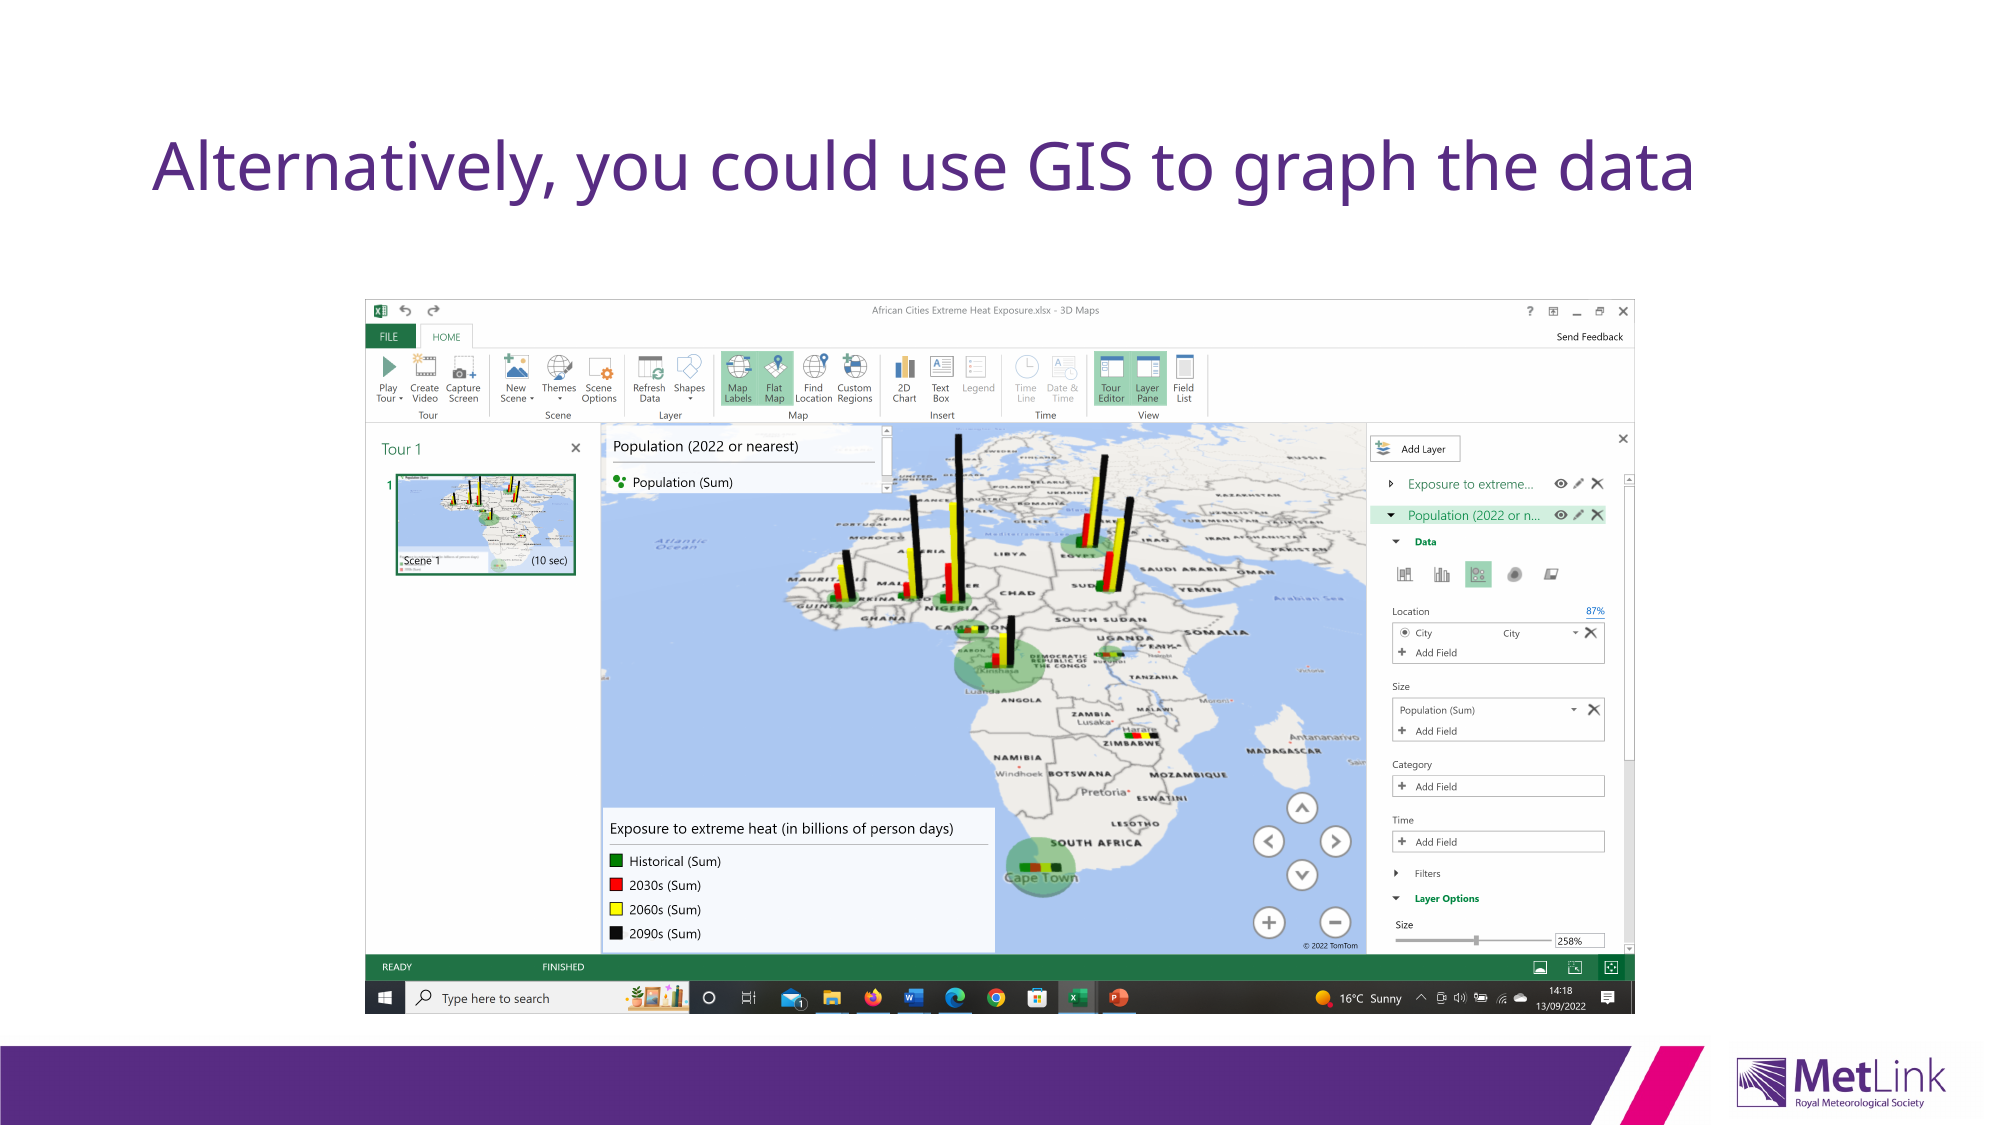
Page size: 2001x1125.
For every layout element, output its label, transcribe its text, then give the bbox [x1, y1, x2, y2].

title Alternatively, you could use GIS to graph the data [137, 59, 1863, 278]
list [365, 299, 1635, 1014]
picture [1729, 1041, 1984, 1119]
picture [0, 1035, 1711, 1125]
